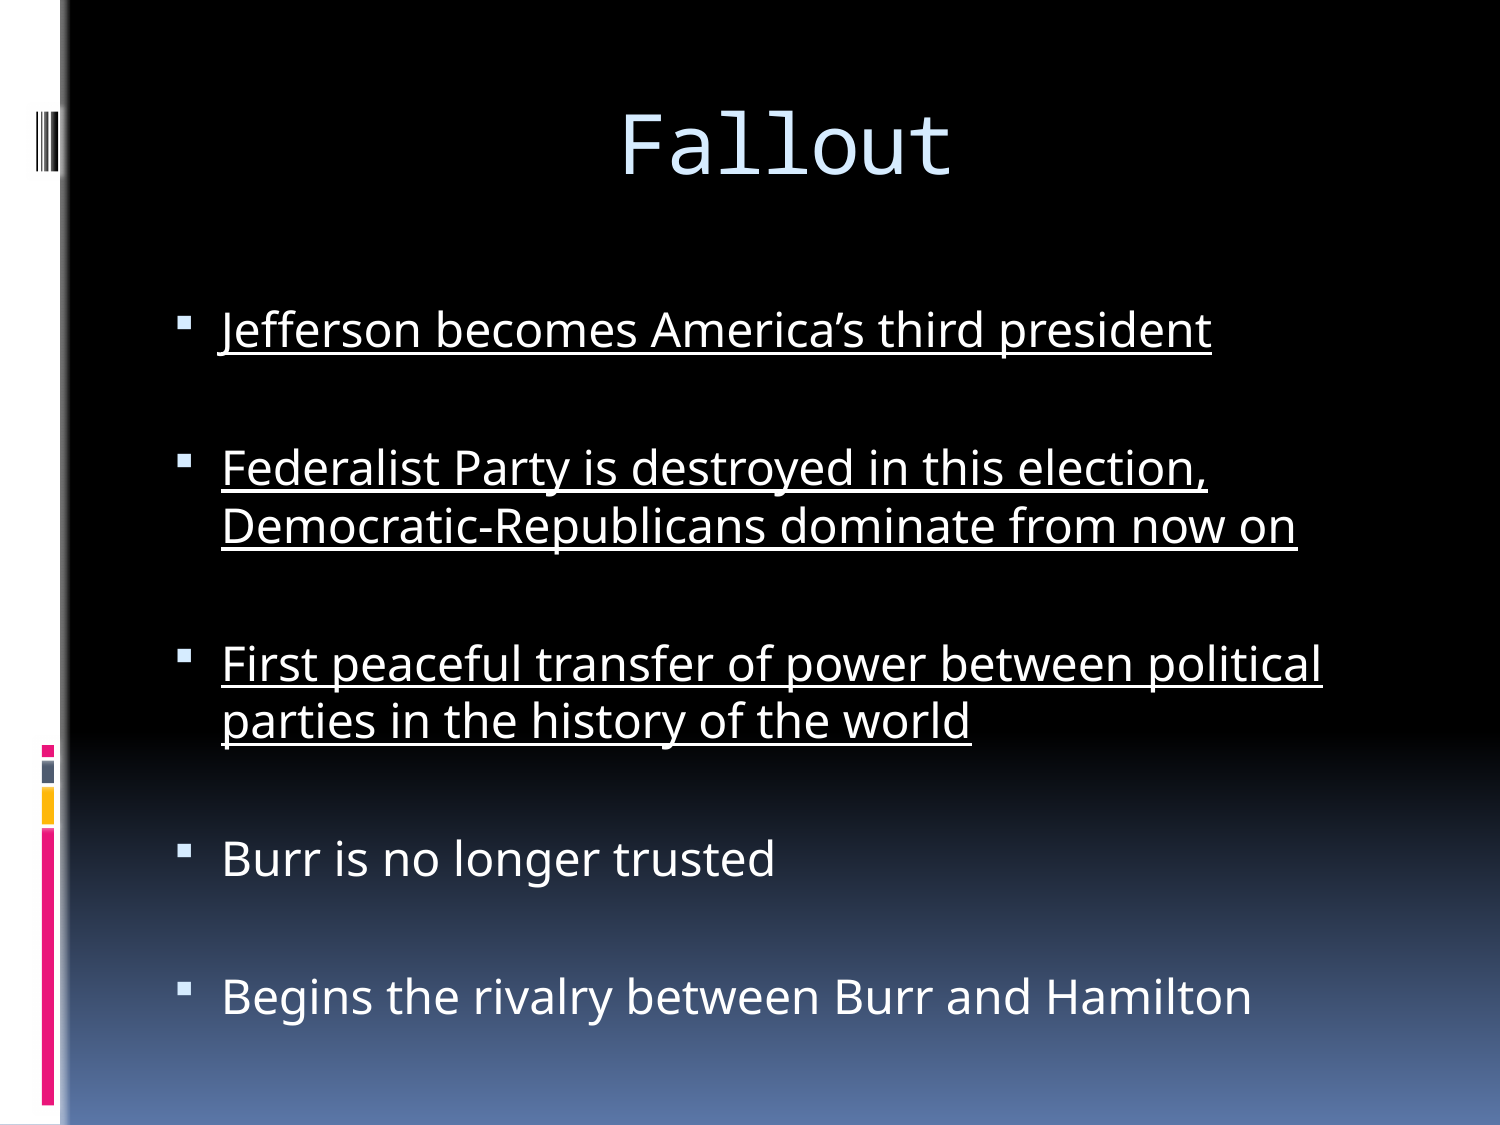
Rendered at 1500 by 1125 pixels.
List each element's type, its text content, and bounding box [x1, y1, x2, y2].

list Jefferson becomes America’s third president Federalist Party is destroyed in this election, Democratic-Republicans dominate from now on First peaceful transfer of power between political parties in the history of the world Burr is no longer trusted Begins the rivalry between Burr and Hamilton [150, 292, 1425, 1043]
title Fallout [150, 83, 1425, 234]
